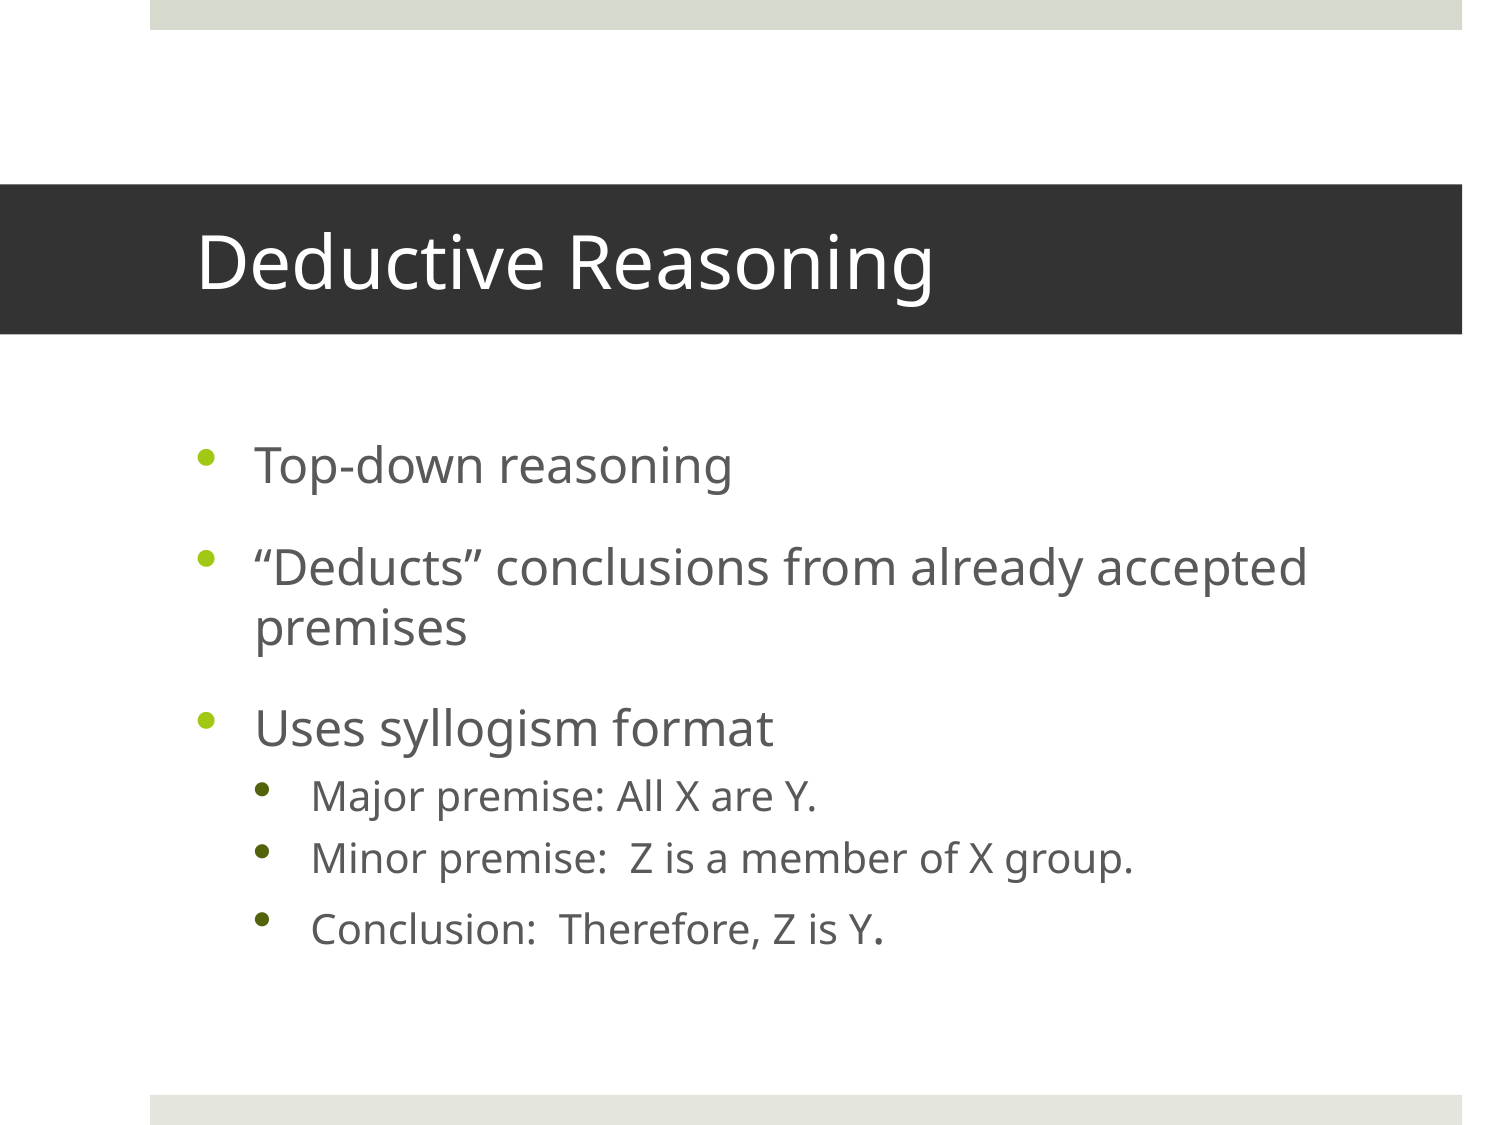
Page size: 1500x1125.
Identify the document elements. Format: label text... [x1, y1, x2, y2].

list Top-down reasoning “Deducts” conclusions from already accepted premises Uses syllogism format Major premise: All X are Y. Minor premise: Z is a member of X group. Conclusion: Therefore, Z is Y. [182, 425, 1432, 1028]
title Deductive Reasoning [0, 184, 1463, 335]
